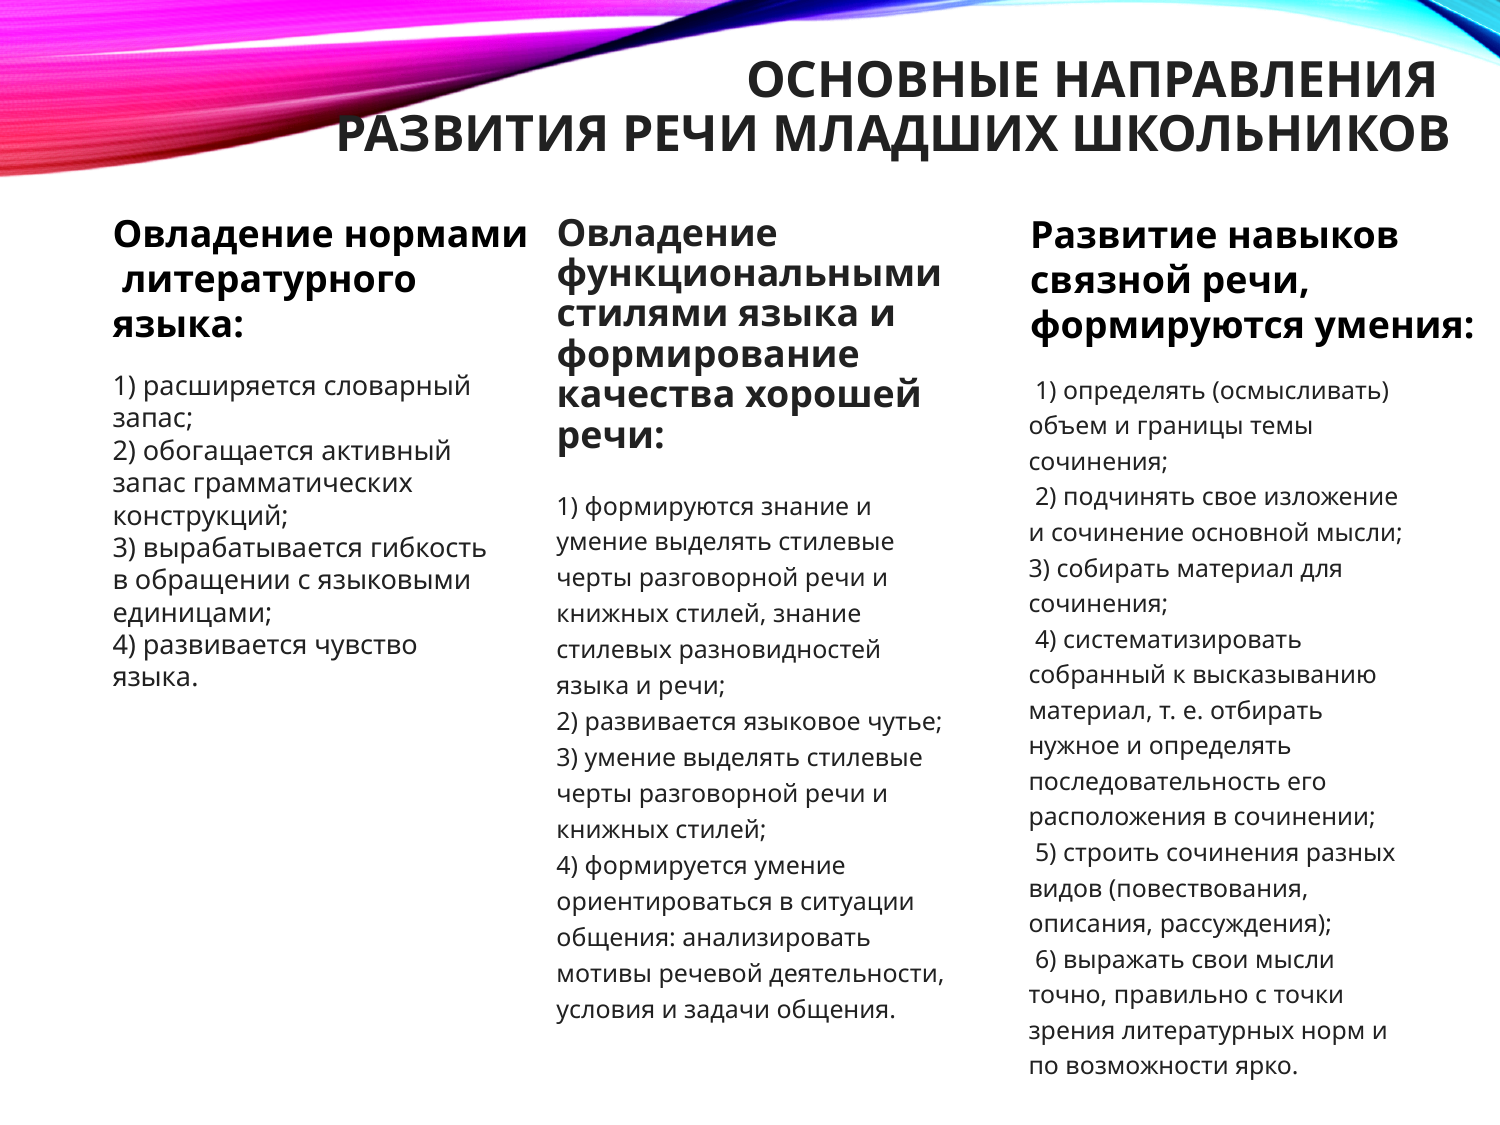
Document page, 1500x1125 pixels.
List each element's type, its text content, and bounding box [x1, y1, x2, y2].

list Овладение нормами литературного языка: [97, 180, 547, 353]
list 1) формируются знание и умение выделять стилевые черты разговорной речи и книжных стилей, знание стилевых разновидностей языка и речи; 2) развивается языковое чутье; 3) умение выделять стилевые черты разговорной речи и книжных стилей; 4) формируется умение ориентироваться в ситуации общения: анализировать мотивы речевой деятельности, условия и задачи общения. [541, 476, 962, 1094]
picture [0, 0, 1500, 178]
list Овладение функциональными стилями языка и формирование качества хорошей речи: [541, 361, 962, 464]
list 1) определять (осмысливать) объем и границы темы сочинения; 2) подчинять свое изложение и сочинение основной мысли; 3) собирать материал для сочинения; 4) систематизировать собранный к высказыванию материал, т. е. отбирать нужное и определять последовательность его расположения в сочинении; 5) строить сочинения разных видов (повествования, описания, рассуждения); 6) выражать свои мысли точно, правильно с точки зрения литературных норм и по возможности ярко. [1013, 361, 1434, 1103]
list Развитие навыков связной речи, формируются умения: [1015, 250, 1498, 354]
title Основные направления развития речи младших школьников [176, 30, 1467, 186]
list 1) расширяется словарный запас; 2) обогащается активный запас грамматических конструкций; 3) вырабатывается гибкость в обращении с языковыми единицами; 4) развивается чувство языка. [97, 361, 518, 913]
